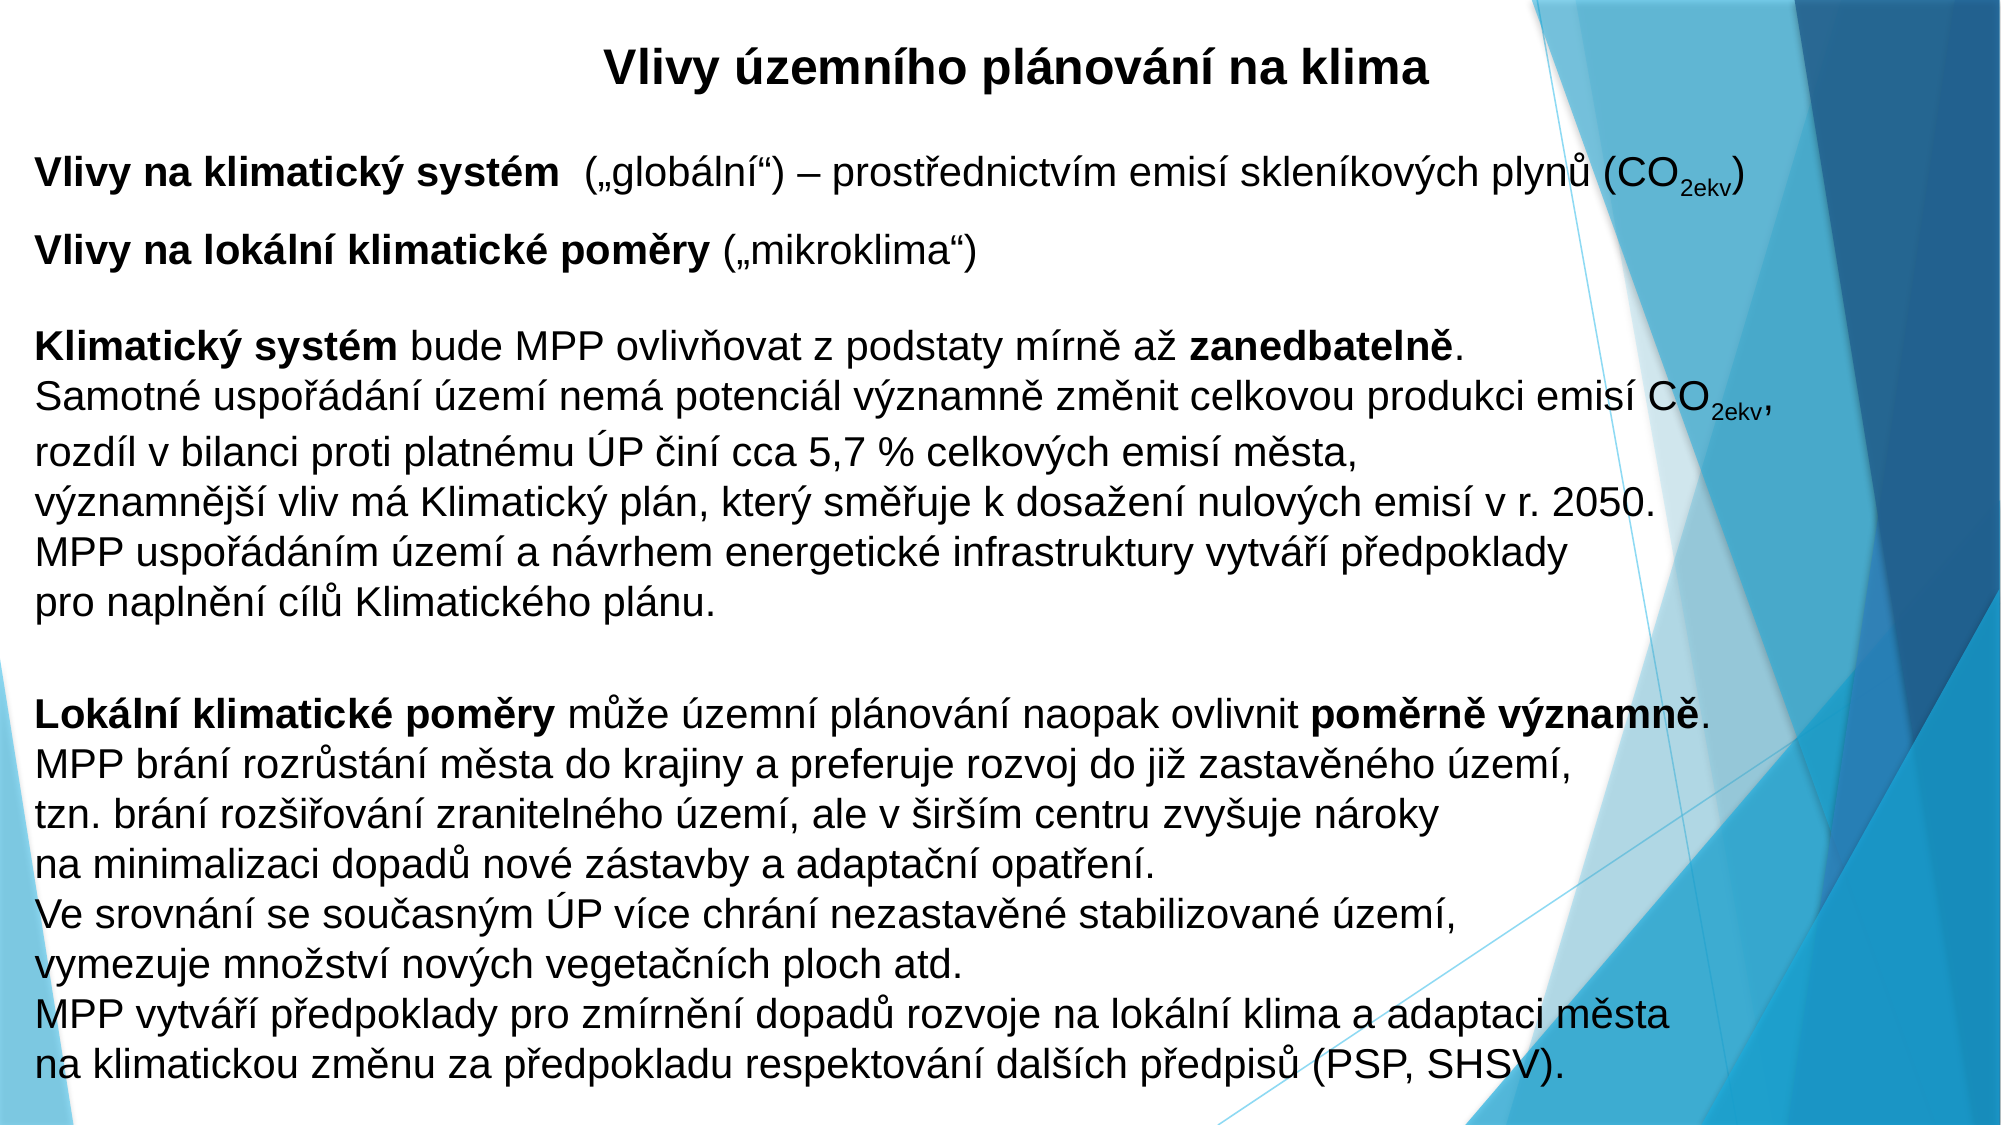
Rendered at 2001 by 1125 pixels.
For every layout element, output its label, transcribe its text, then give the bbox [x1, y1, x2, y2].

list Vlivy na klimatický systém („globální“) – prostřednictvím emisí skleníkových plynů (CO2ekv) Vlivy na lokální klimatické poměry („mikroklima“) Klimatický systém bude MPP ovlivňovat z podstaty mírně až zanedbatelně. Samotné uspořádání území nemá potenciál významně změnit celkovou produkci emisí CO2ekv, rozdíl v bilanci proti platnému ÚP činí cca 5,7 % celkových emisí města, významnější vliv má Klimatický plán, který směřuje k dosažení nulových emisí v r. 2050. MPP uspořádáním území a návrhem energetické infrastruktury vytváří předpoklady pro naplnění cílů Klimatického plánu. Lokální klimatické poměry může územní plánování naopak ovlivnit poměrně významně. MPP brání rozrůstání města do krajiny a preferuje rozvoj do již zastavěného území, tzn. brání rozšiřování zranitelného území, ale v širším centru zvyšuje nároky na minimalizaci dopadů nové zástavby a adaptační opatření. Ve srovnání se současným ÚP více chrání nezastavěné stabilizované území, vymezuje množství nových vegetačních ploch atd. MPP vytváří předpoklady pro zmírnění dopadů rozvoje na lokální klima a adaptaci města na klimatickou změnu za předpokladu respektování dalších předpisů (PSP, SHSV). [19, 137, 1981, 1106]
title Vlivy územního plánování na klima [48, 26, 1986, 133]
